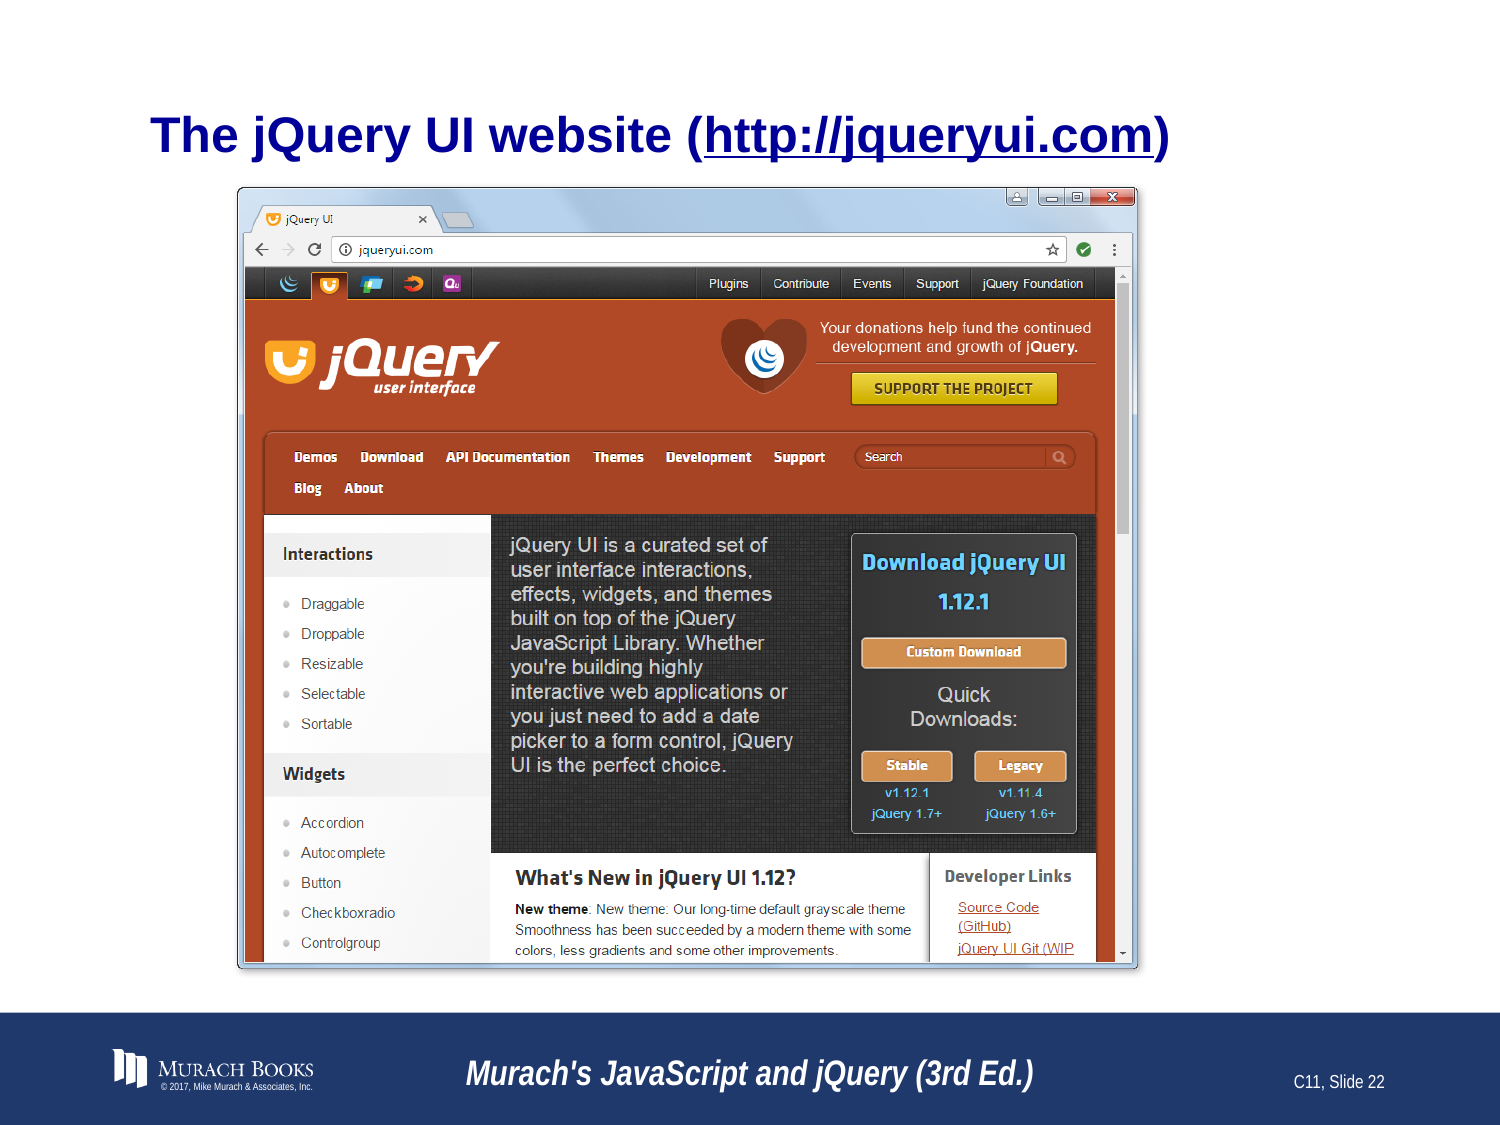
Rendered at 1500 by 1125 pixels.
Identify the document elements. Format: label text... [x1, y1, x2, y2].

picture [237, 187, 1138, 969]
footer © 2017, Mike Murach & Associates, Inc. [12, 1025, 463, 1100]
slide_number Murach's JavaScript and jQuery (3rd Ed.) [463, 1025, 1050, 1100]
slide_number C11, Slide 22 [1087, 1025, 1400, 1100]
title The jQuery UI website (http://jqueryui.com) [150, 102, 1350, 164]
